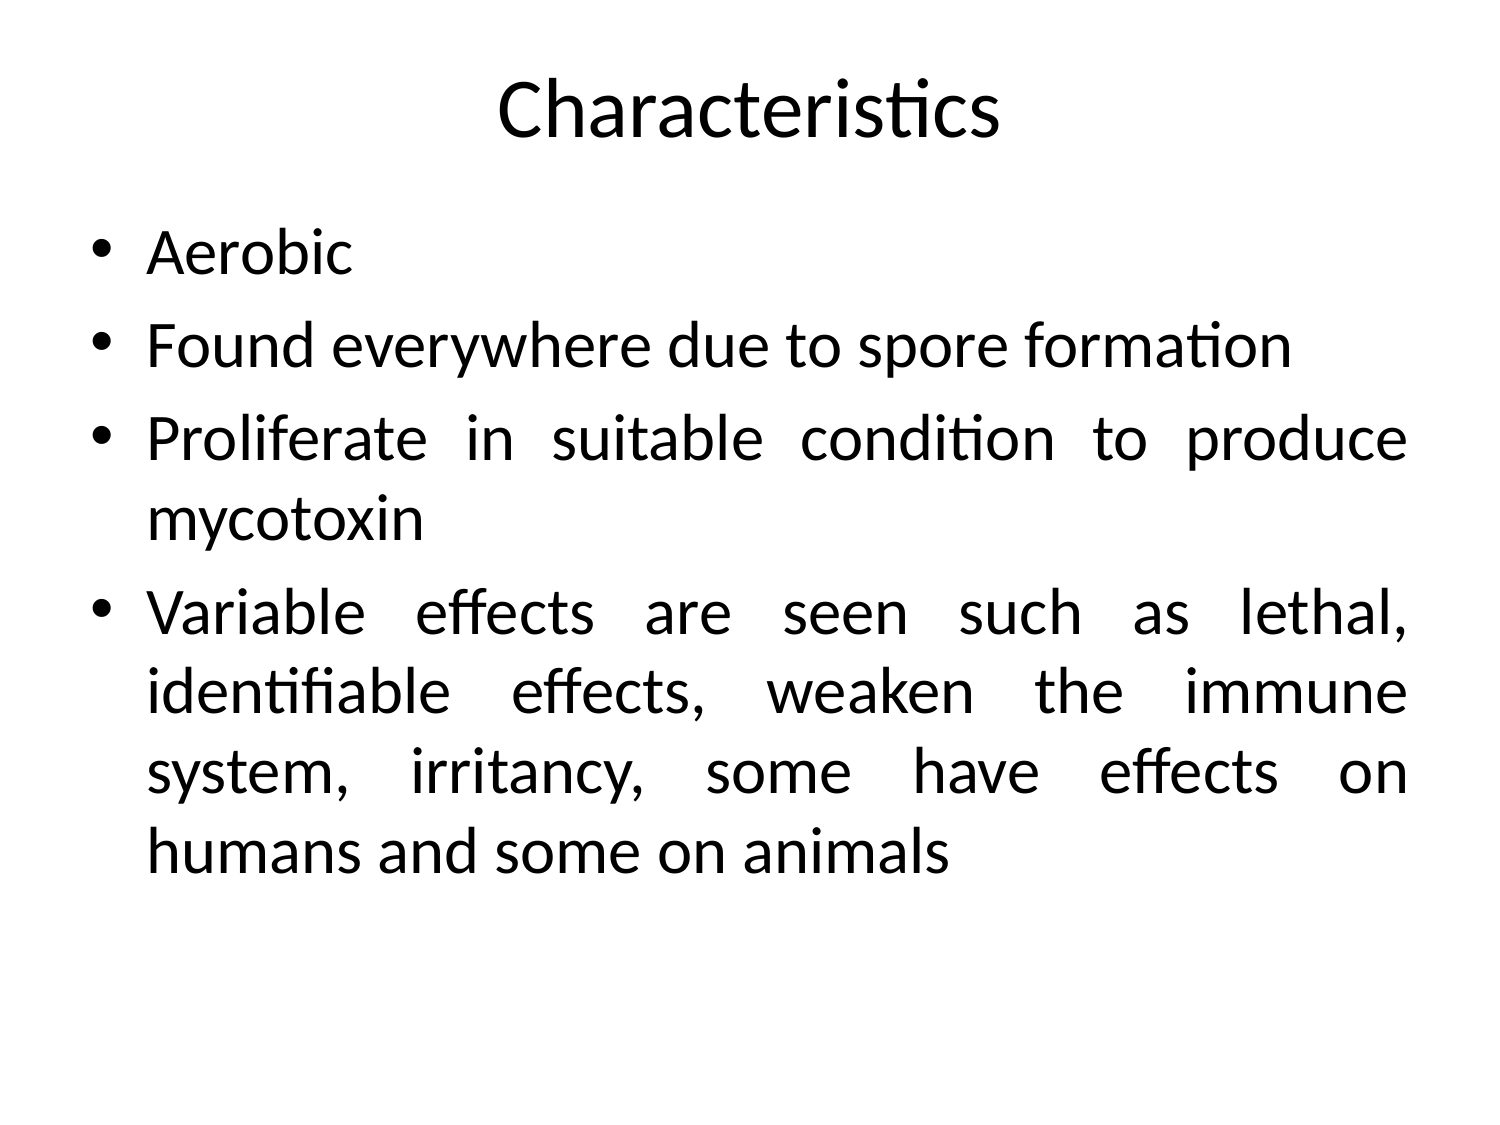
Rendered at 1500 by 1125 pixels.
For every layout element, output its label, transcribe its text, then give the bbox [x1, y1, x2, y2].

title Characteristics [75, 45, 1425, 163]
list Aerobic Found everywhere due to spore formation Proliferate in suitable condition to produce mycotoxin Variable effects are seen such as lethal, identifiable effects, weaken the immune system, irritancy, some have effects on humans and some on animals [75, 200, 1425, 1075]
